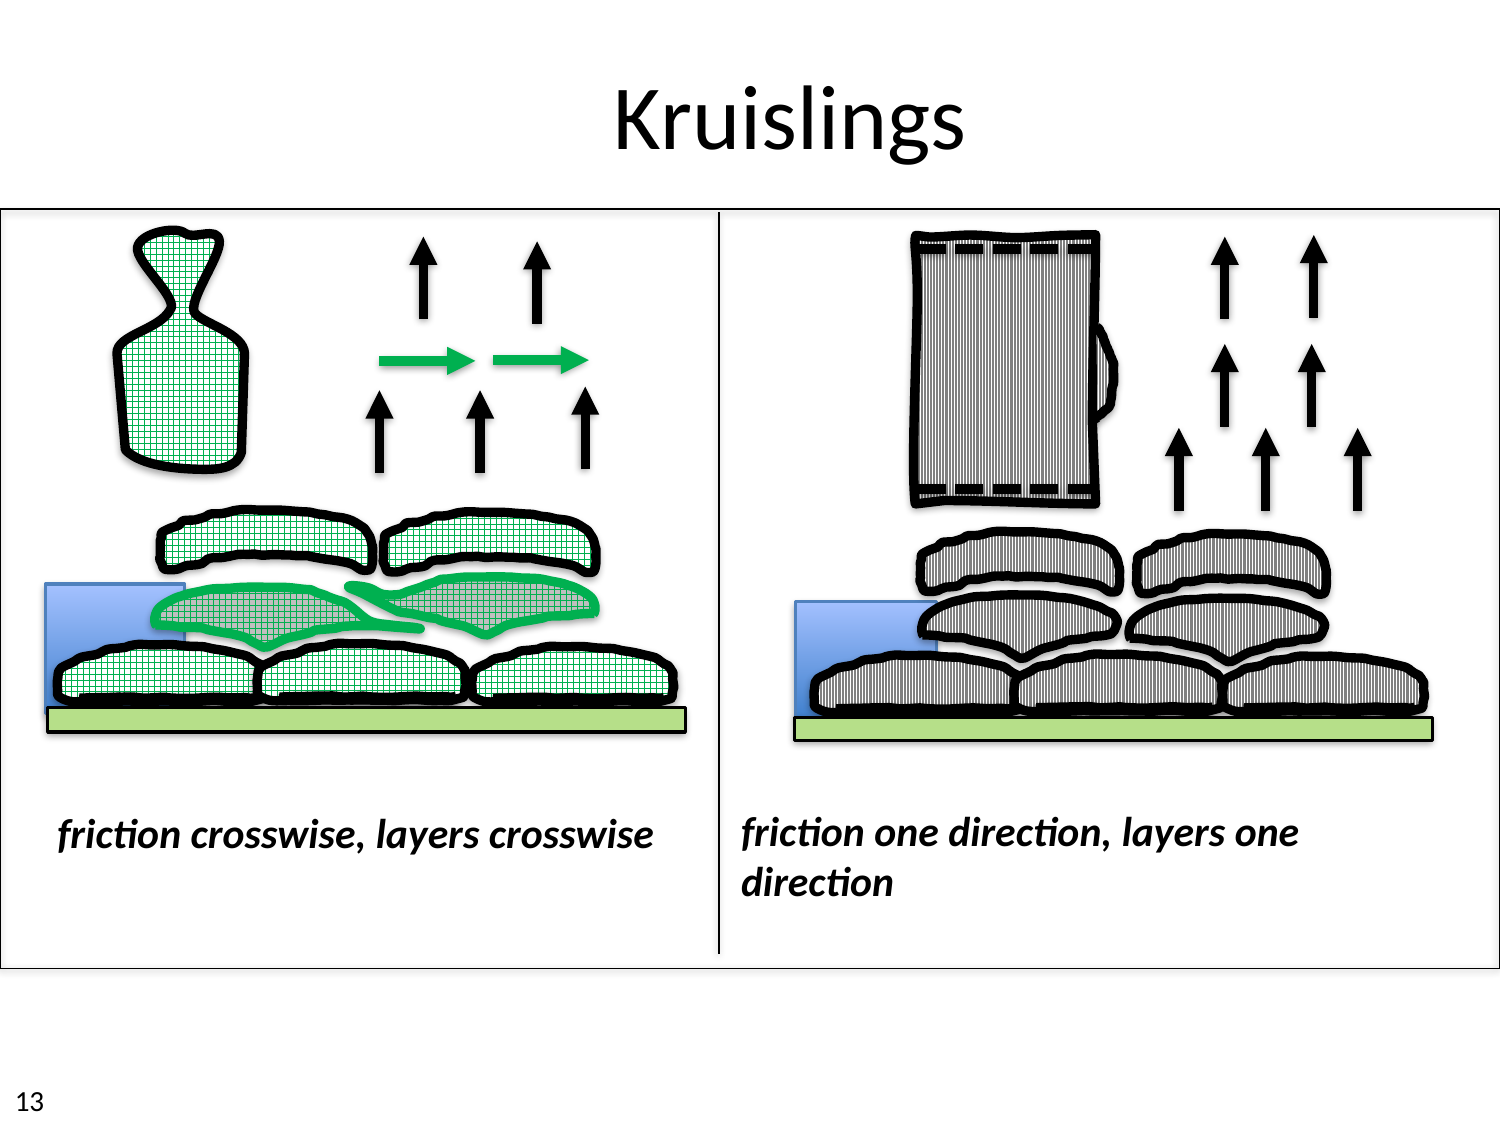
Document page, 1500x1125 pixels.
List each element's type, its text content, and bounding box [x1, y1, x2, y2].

text_box [794, 717, 1433, 741]
text_box [1135, 532, 1328, 595]
text_box [116, 229, 246, 471]
text_box [795, 601, 937, 715]
text_box [47, 707, 686, 733]
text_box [913, 234, 1114, 505]
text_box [1222, 655, 1425, 712]
slide_number 13 [0, 1074, 163, 1125]
text_box [158, 508, 374, 572]
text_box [813, 654, 1011, 713]
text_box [56, 644, 253, 703]
text_box [921, 594, 1119, 652]
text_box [471, 646, 675, 703]
text_box [382, 511, 597, 574]
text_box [256, 643, 467, 702]
text_box [154, 586, 422, 642]
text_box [1013, 653, 1224, 712]
text_box [919, 530, 1121, 593]
text_box [0, 208, 1500, 969]
text_box [347, 576, 596, 636]
title Kruislings [146, 50, 1435, 207]
text_box [1128, 597, 1326, 654]
text_box [45, 583, 185, 708]
